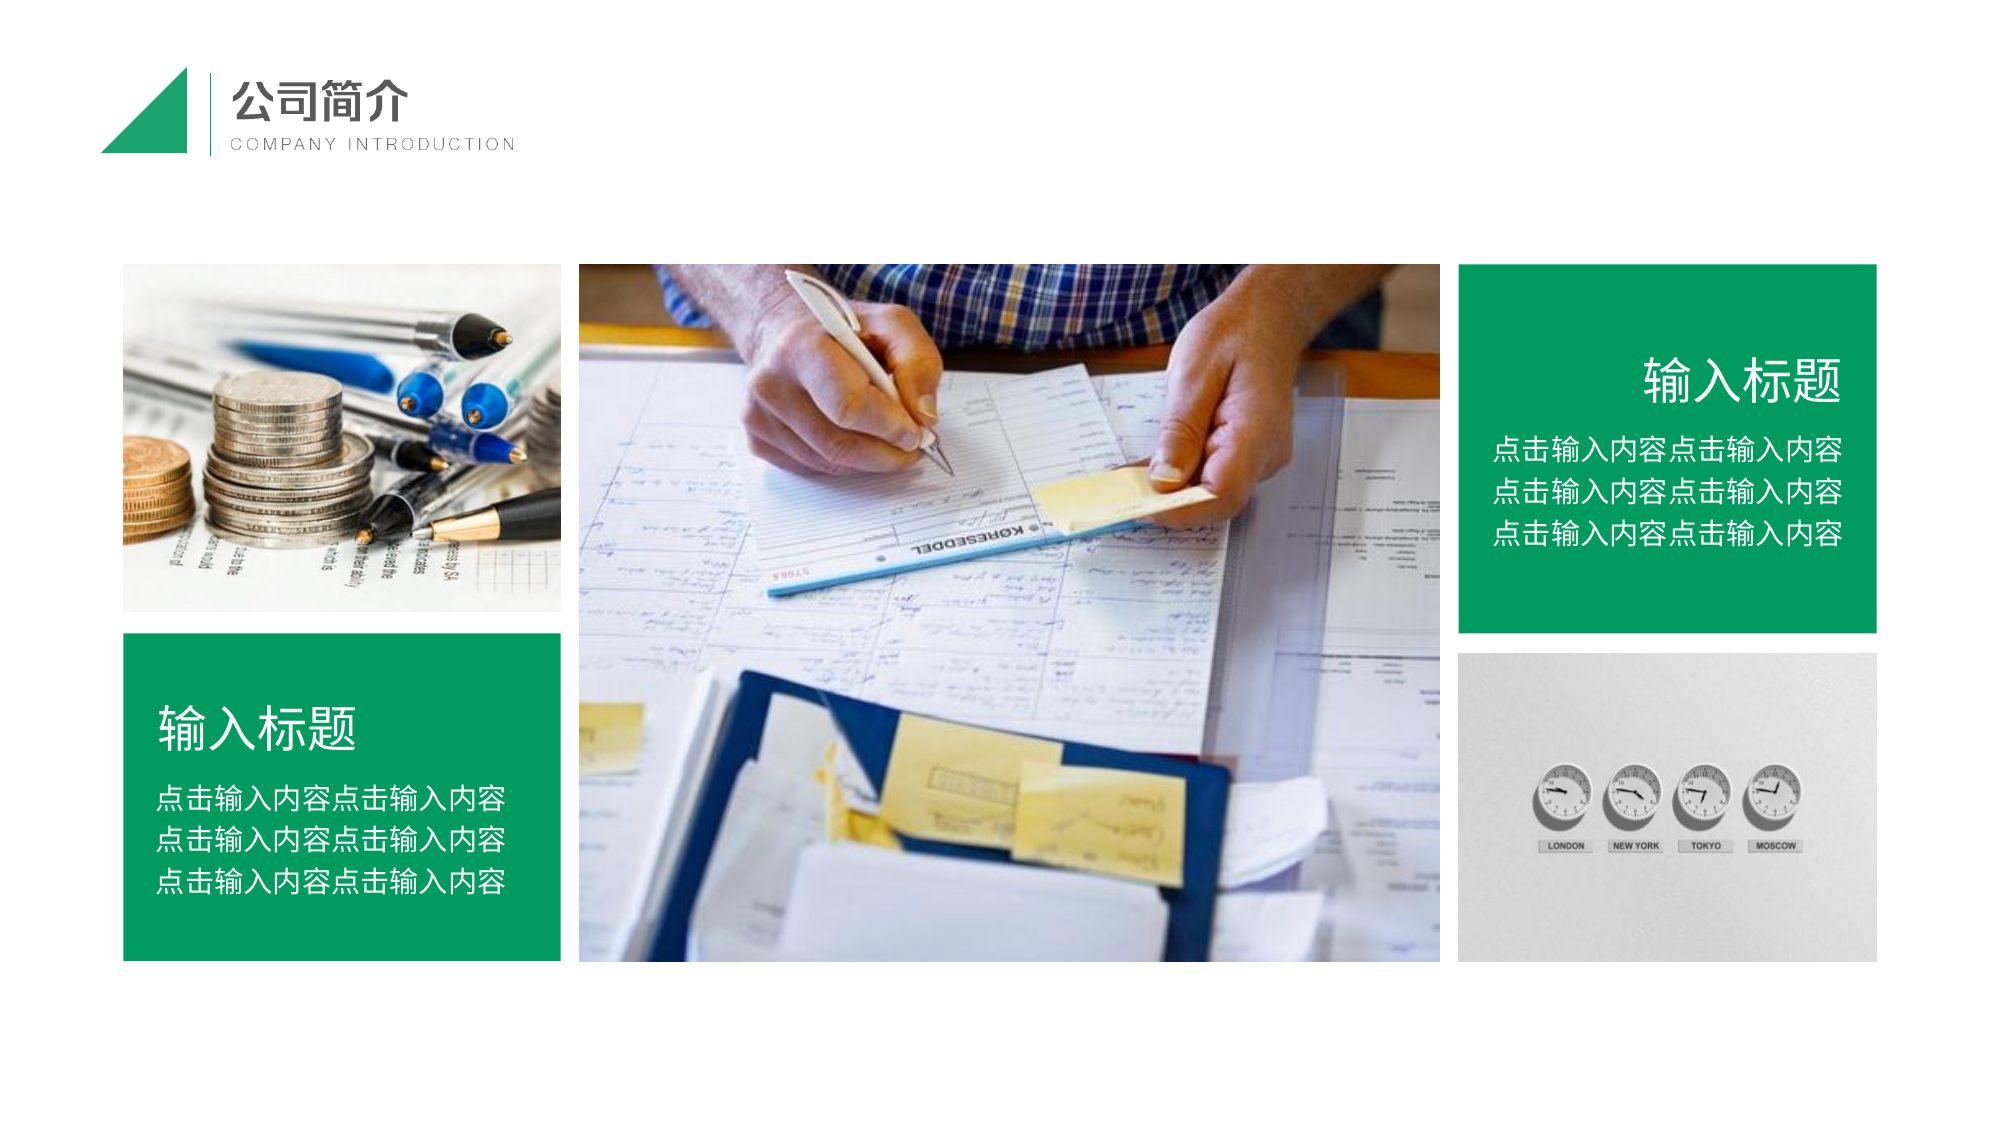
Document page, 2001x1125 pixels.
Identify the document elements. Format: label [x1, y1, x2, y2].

picture [203, 61, 531, 164]
text_box [98, 64, 188, 155]
picture [579, 264, 1440, 962]
text_box [1427, 264, 1877, 634]
text_box [123, 633, 572, 962]
picture [123, 264, 561, 612]
picture [1458, 653, 1877, 962]
